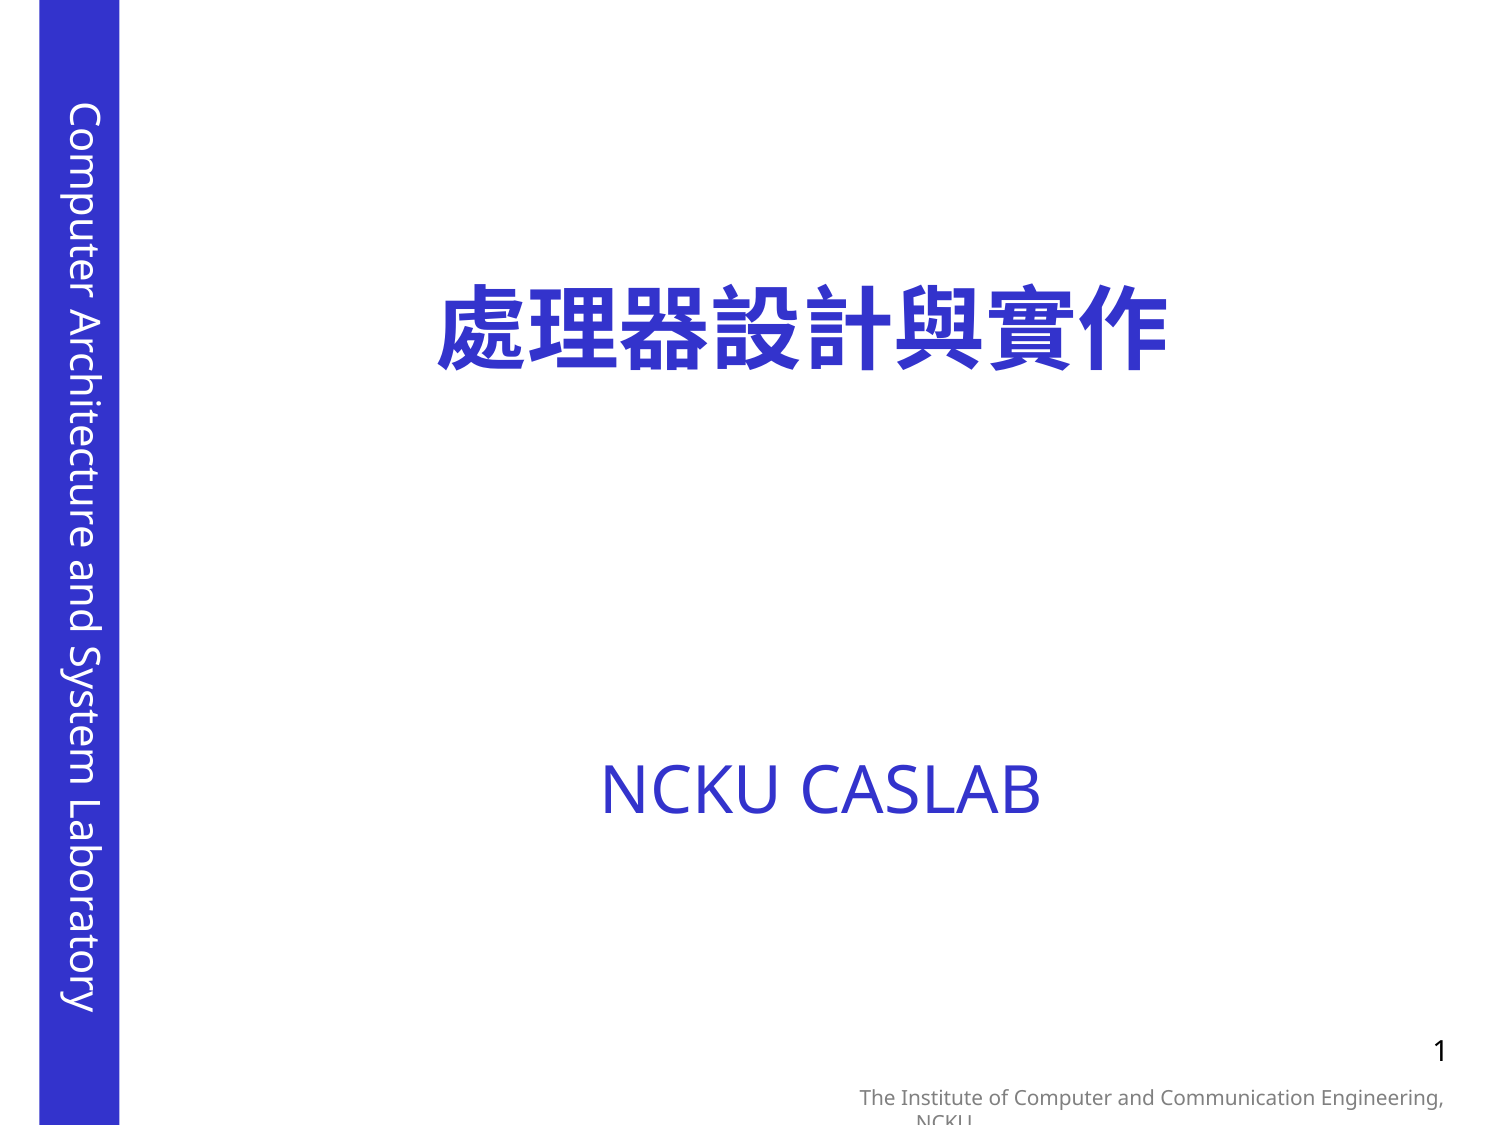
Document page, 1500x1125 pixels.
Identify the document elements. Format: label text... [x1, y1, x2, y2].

title 處理器設計與實作 [140, 231, 1465, 420]
slide_number 1 [1151, 1024, 1465, 1101]
list NCKU CASLAB [584, 739, 1500, 870]
